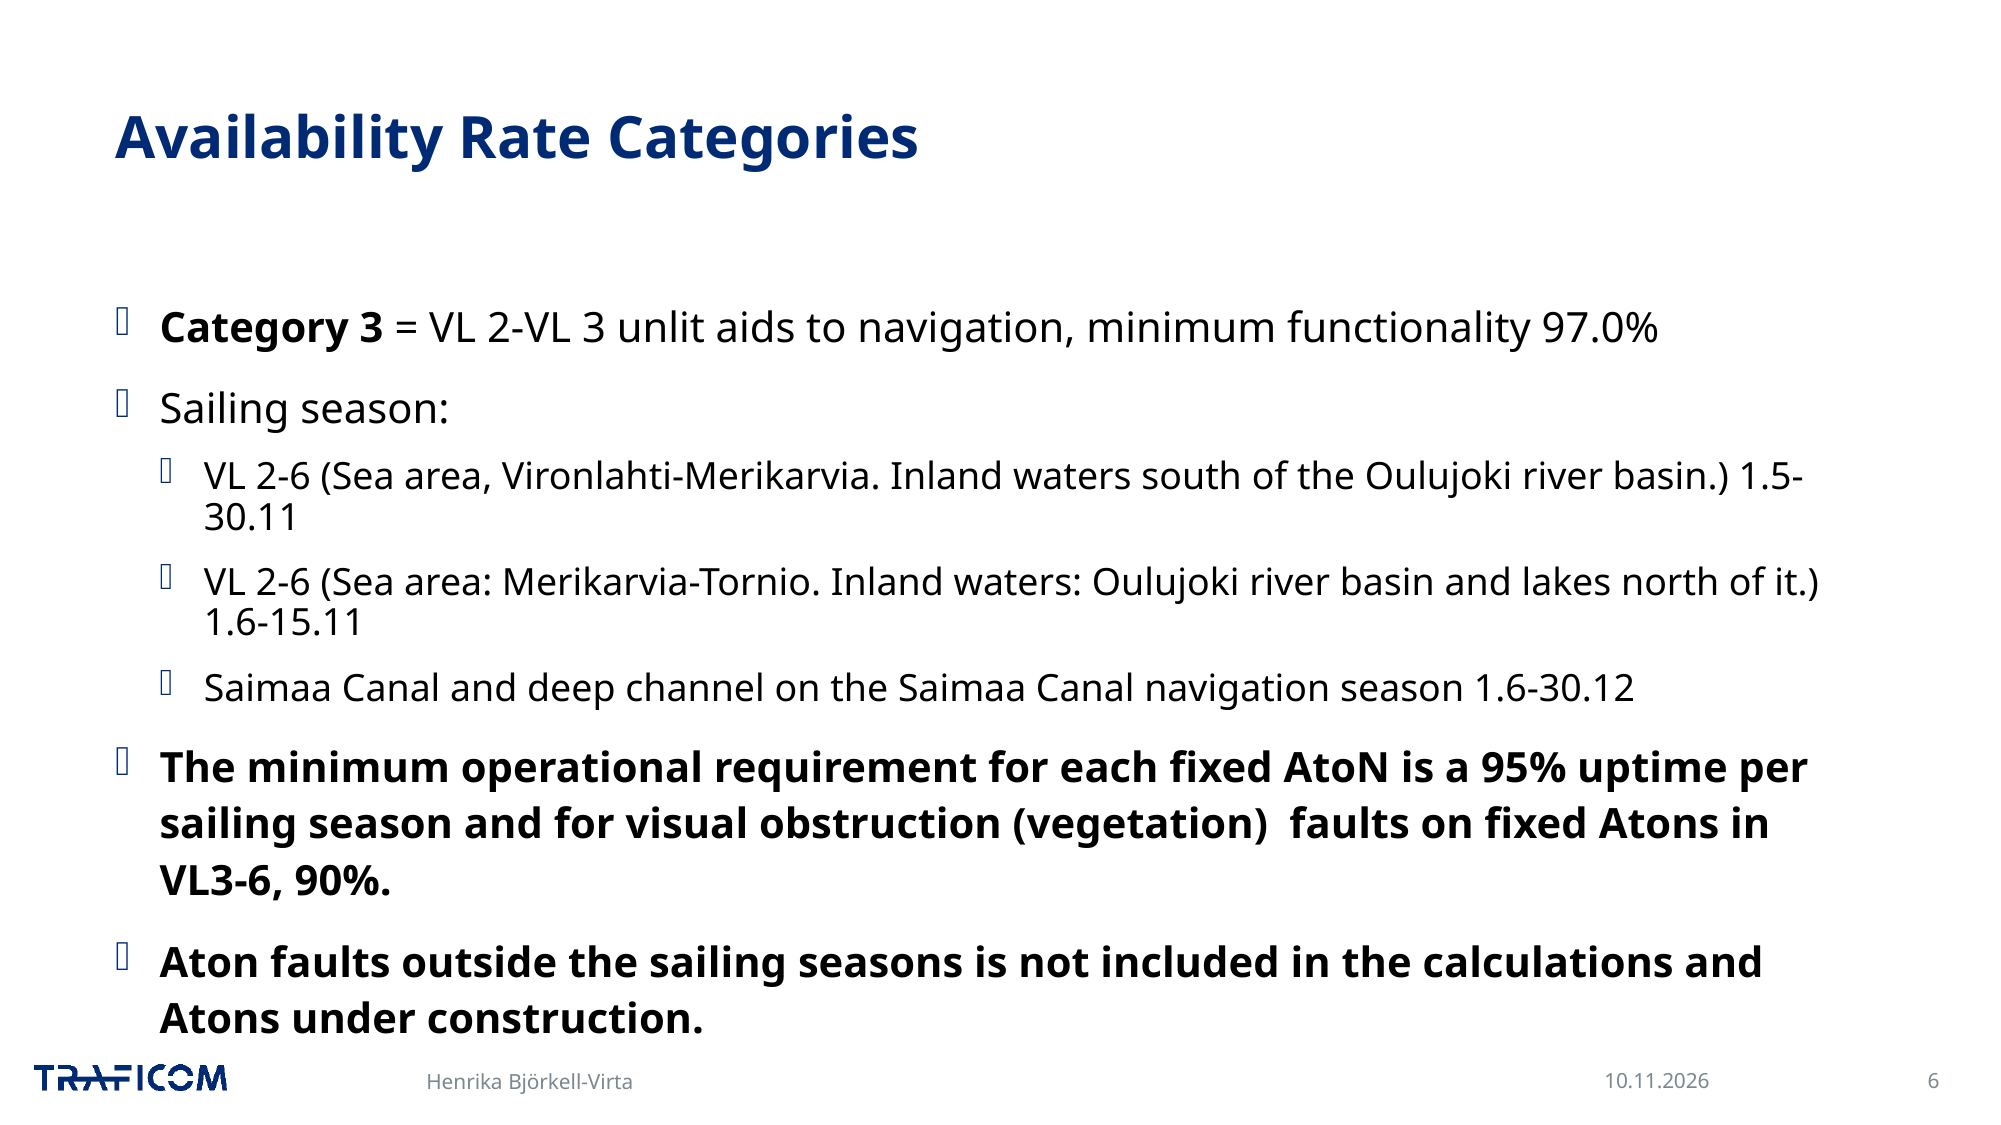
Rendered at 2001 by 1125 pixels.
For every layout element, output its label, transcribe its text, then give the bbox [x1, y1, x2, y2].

slide_number 6 [1854, 1060, 1955, 1103]
list Category 3 = VL 2-VL 3 unlit aids to navigation, minimum functionality 97.0% Sailing season: VL 2-6 (Sea area, Vironlahti-Merikarvia. Inland waters south of the Oulujoki river basin.) 1.5-30.11 VL 2-6 (Sea area: Merikarvia-Tornio. Inland waters: Oulujoki river basin and lakes north of it.) 1.6-15.11 Saimaa Canal and deep channel on the Saimaa Canal navigation season 1.6-30.12 The minimum operational requirement for each fixed AtoN is a 95% uptime per sailing season and for visual obstruction (vegetation) faults on fixed Atons in VL3-6, 90%. Aton faults outside the sailing seasons is not included in the calculations and Atons under construction. [100, 286, 1864, 1015]
picture [34, 1064, 227, 1091]
footer Henrika Björkell-Virta [411, 1060, 1000, 1103]
title Availability Rate Categories [100, 100, 1864, 283]
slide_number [1503, 1060, 1811, 1103]
